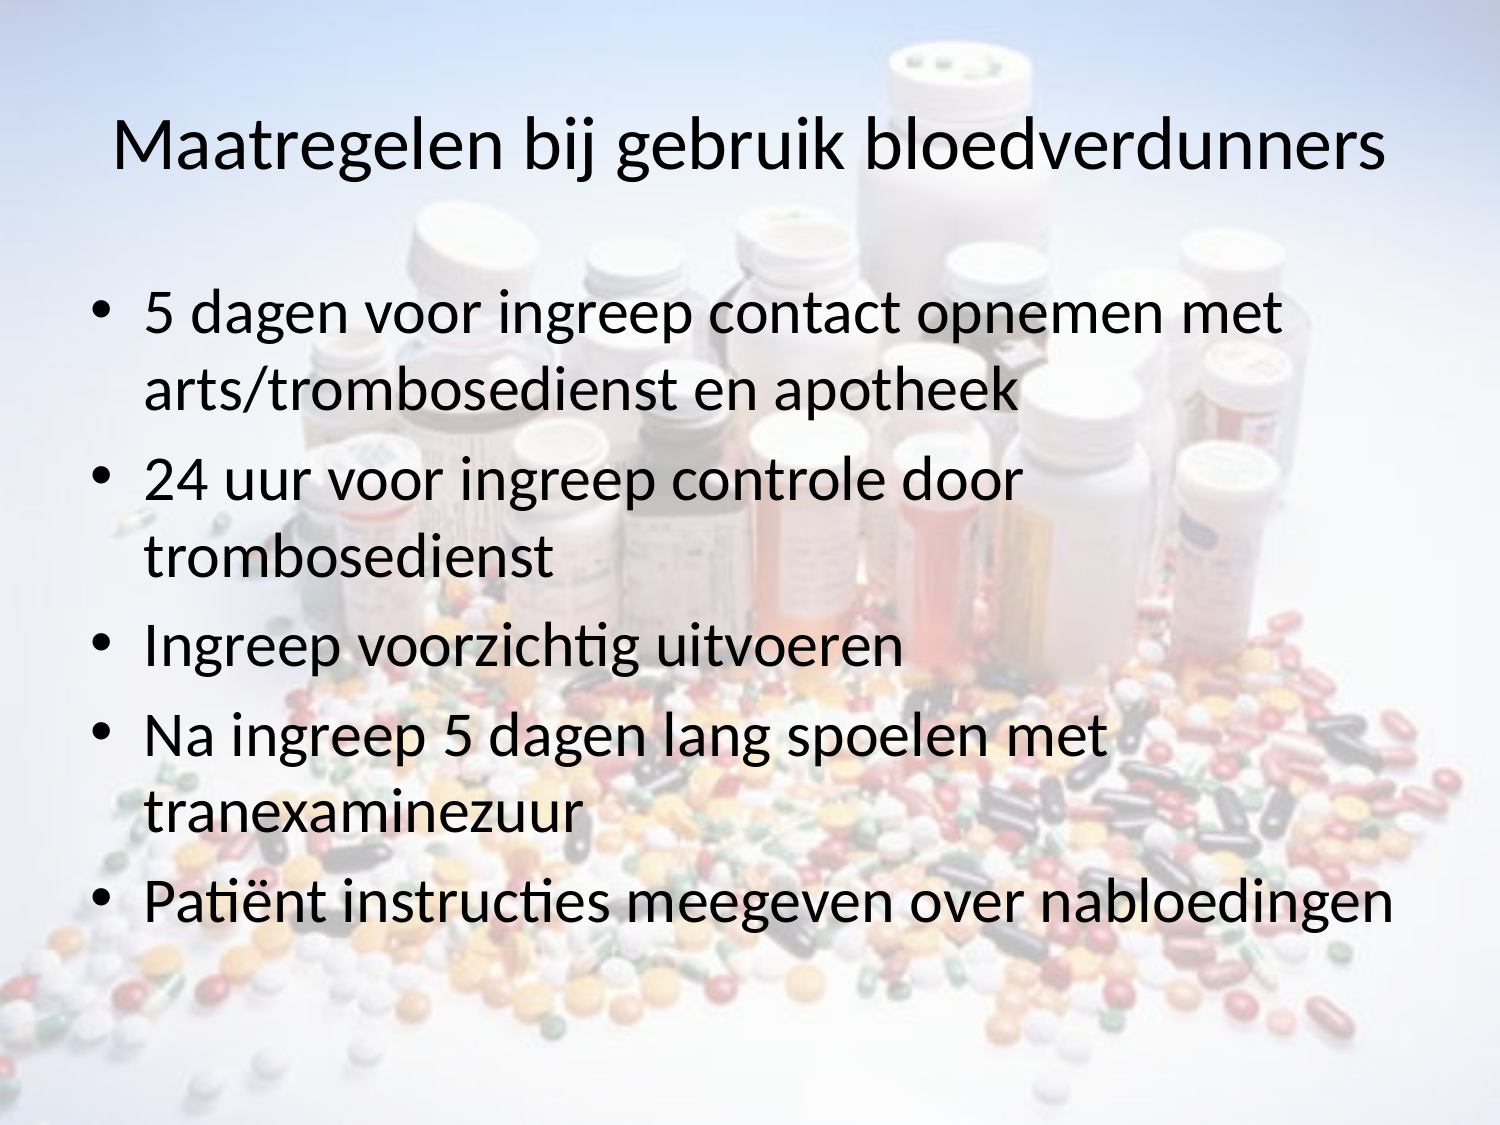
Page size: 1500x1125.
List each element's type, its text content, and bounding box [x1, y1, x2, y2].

title Maatregelen bij gebruik bloedverdunners [75, 45, 1425, 233]
list 5 dagen voor ingreep contact opnemen met arts/trombosedienst en apotheek 24 uur voor ingreep controle door trombosedienst Ingreep voorzichtig uitvoeren Na ingreep 5 dagen lang spoelen met tranexaminezuur Patiënt instructies meegeven over nabloedingen [75, 262, 1425, 1005]
